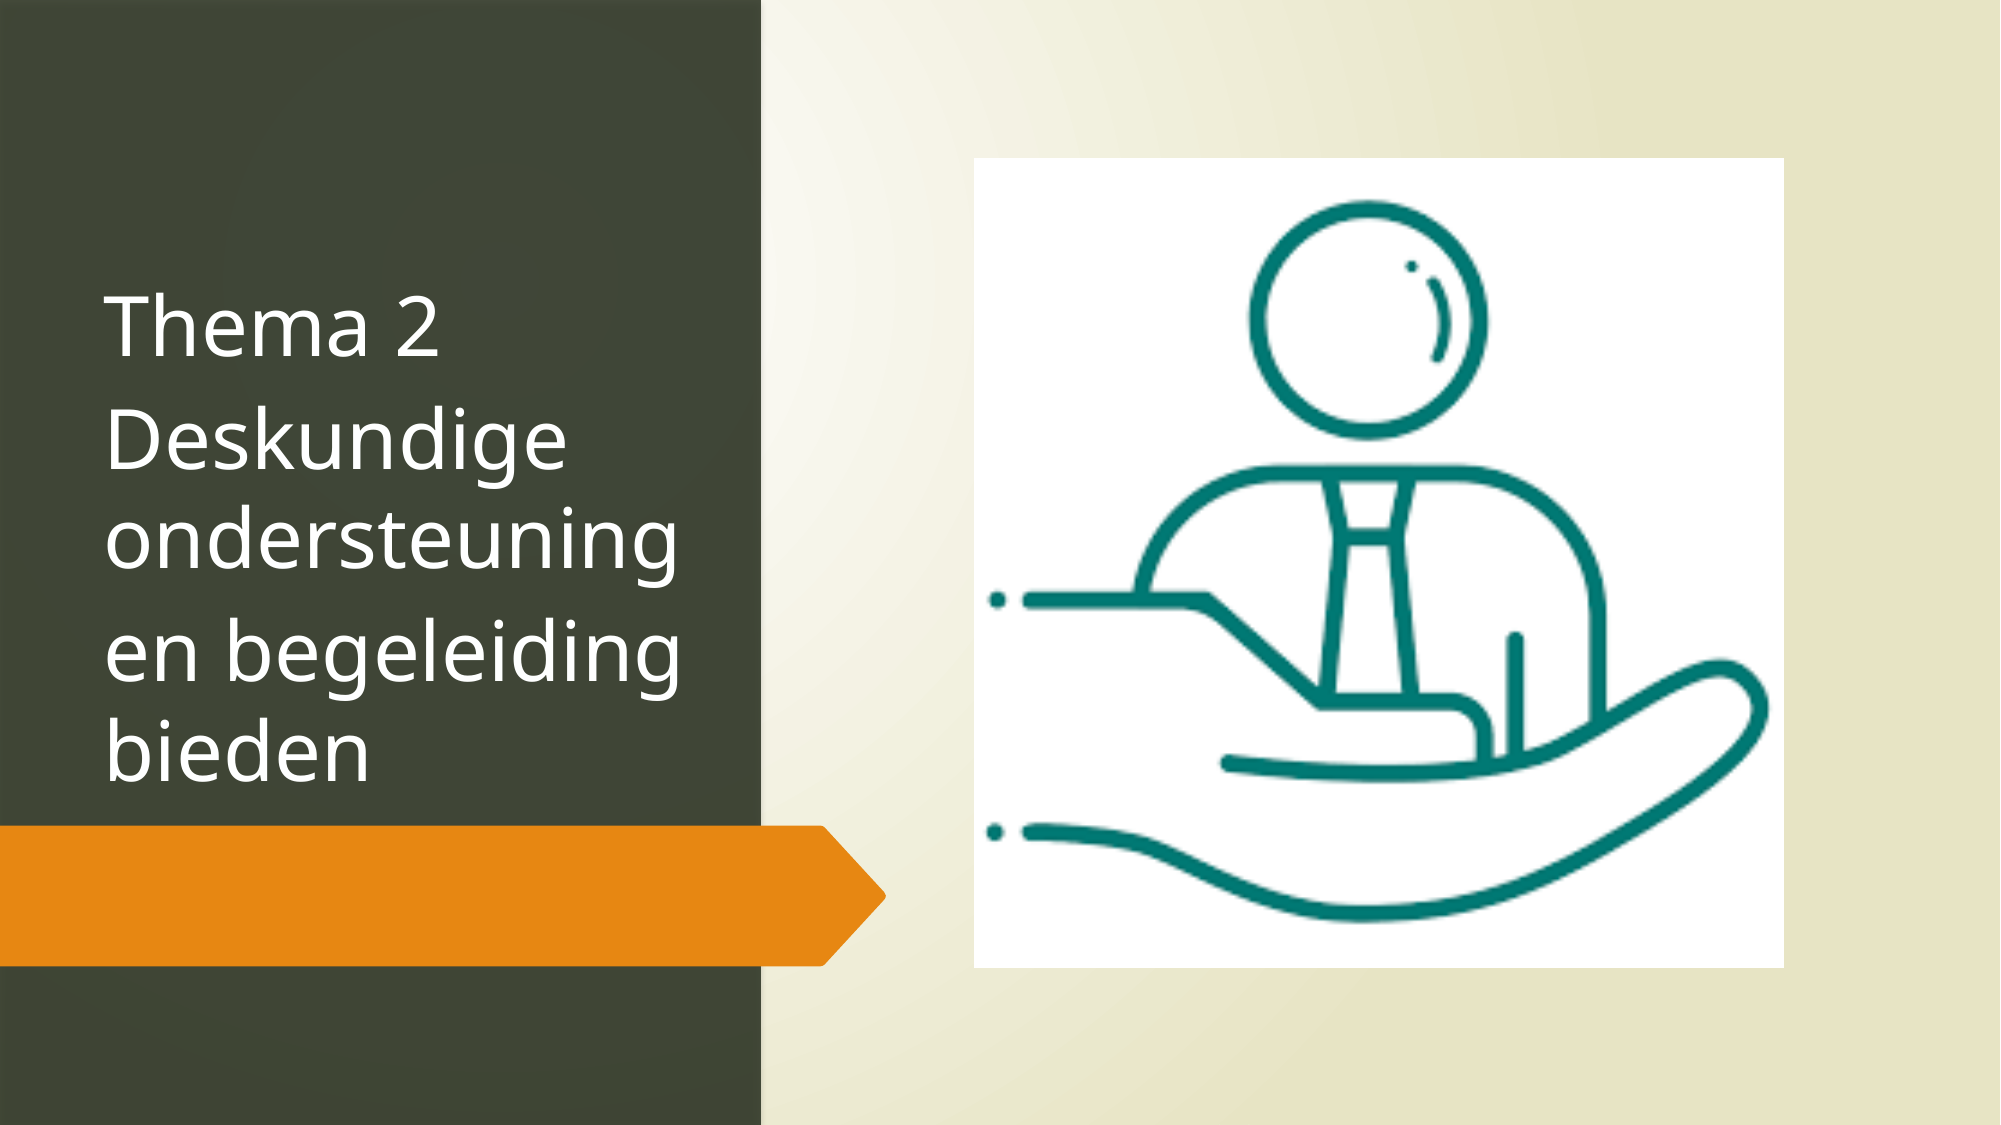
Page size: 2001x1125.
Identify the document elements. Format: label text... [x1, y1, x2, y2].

picture [974, 158, 1784, 968]
text_box [762, 0, 2000, 1125]
text_box [0, 967, 762, 1125]
text_box [0, 0, 762, 825]
text_box [0, 825, 886, 967]
text_box Thema 2 Deskundige ondersteuning en begeleiding bieden [88, 158, 709, 806]
